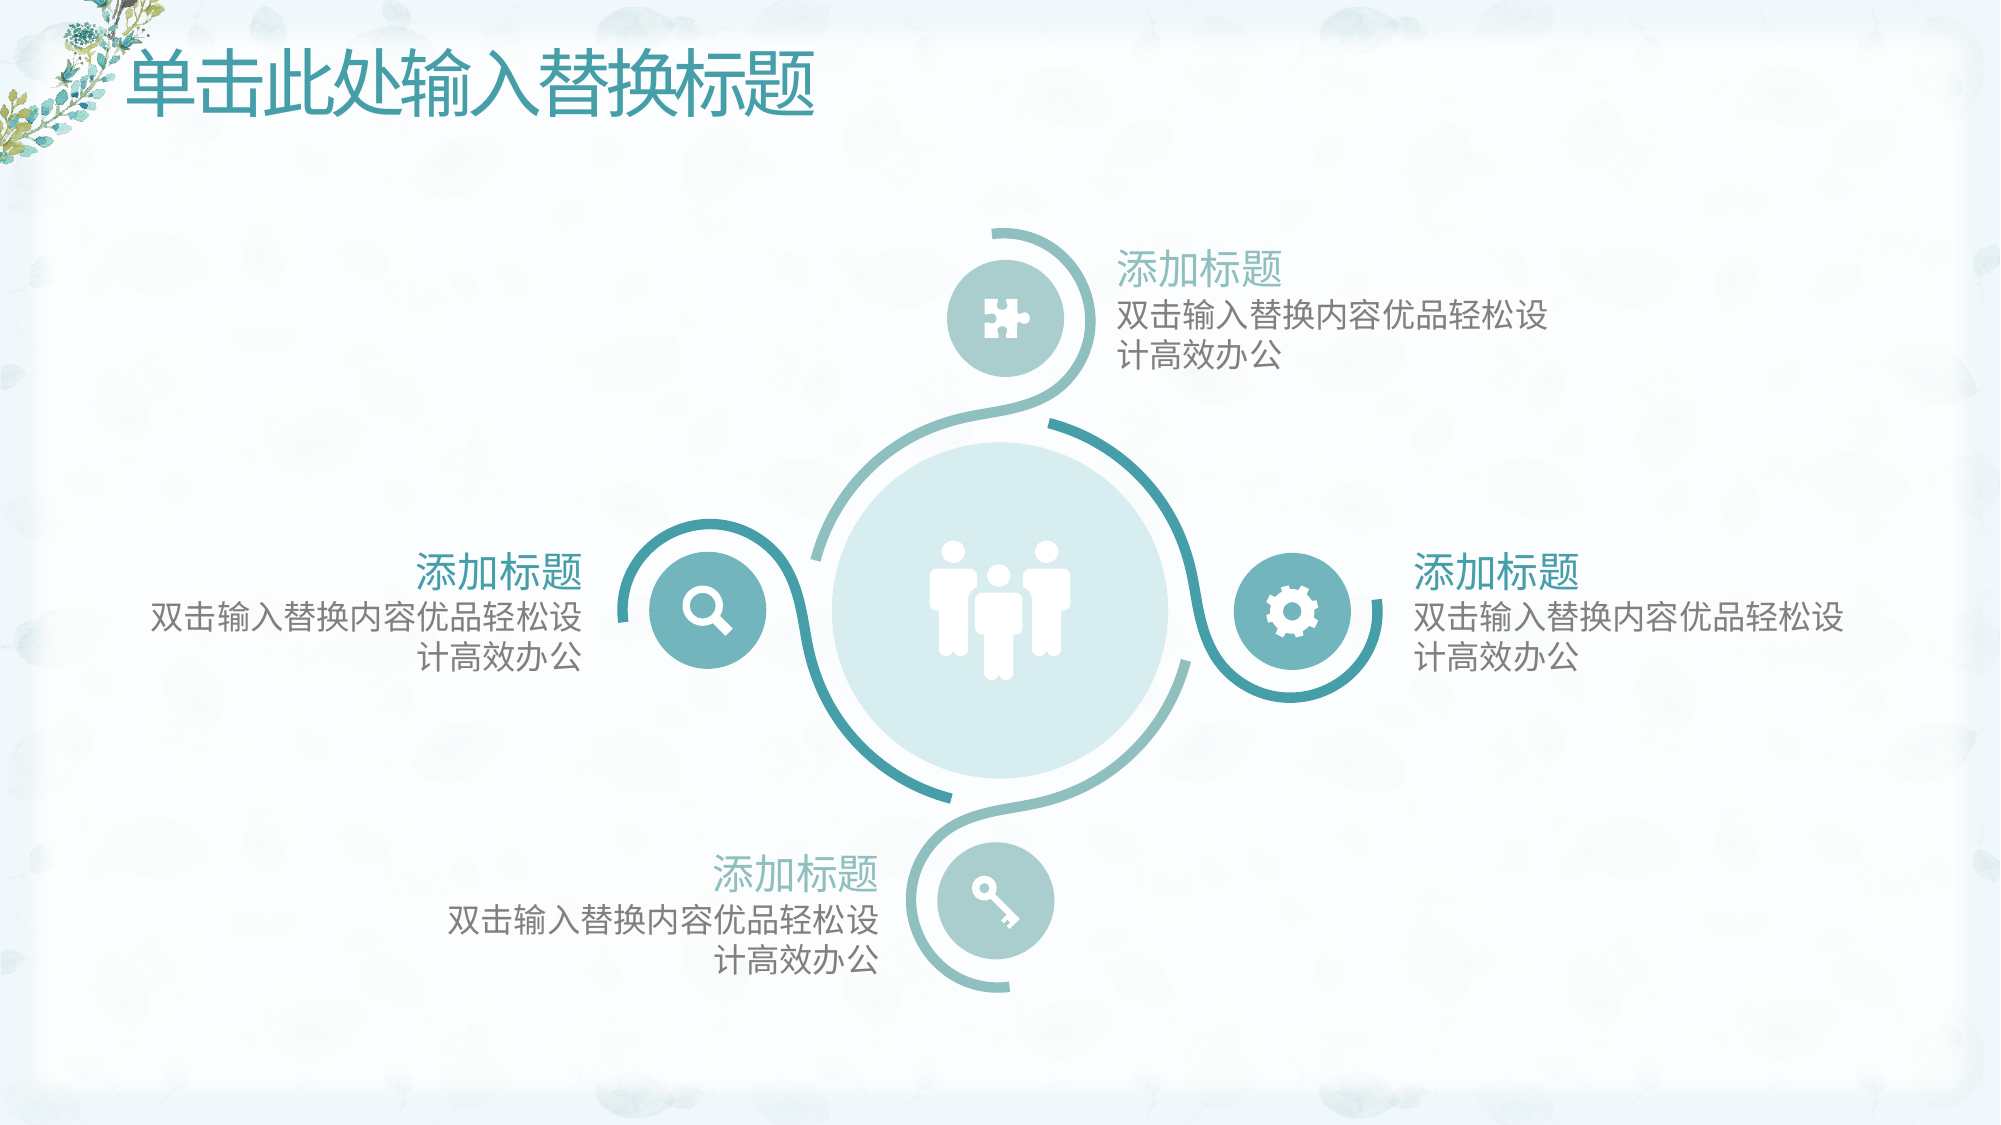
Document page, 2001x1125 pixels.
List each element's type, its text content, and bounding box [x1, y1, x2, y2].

title 单击此处输入替换标题 [109, 38, 1834, 136]
text_box 添加标题 [1398, 528, 1868, 589]
text_box [945, 258, 1066, 378]
text_box [681, 584, 735, 638]
text_box 添加标题 [1101, 225, 1571, 286]
text_box [1232, 551, 1352, 672]
text_box [987, 564, 1011, 587]
text_box [1264, 584, 1320, 639]
text_box 添加标题 [425, 830, 895, 891]
text_box [1022, 568, 1071, 657]
text_box [648, 550, 768, 670]
text_box [815, 233, 1091, 561]
text_box 双击输入替换内容优品轻松设计高效办公 [128, 589, 598, 684]
text_box [622, 524, 952, 799]
text_box 添加标题 [128, 528, 598, 589]
text_box [911, 660, 1186, 988]
picture [0, 0, 171, 191]
text_box [936, 841, 1056, 961]
text_box [1048, 423, 1378, 698]
text_box 双击输入替换内容优品轻松设计高效办公 [1101, 286, 1571, 382]
text_box [970, 874, 1022, 931]
text_box [831, 442, 1169, 779]
text_box 双击输入替换内容优品轻松设计高效办公 [425, 891, 895, 987]
text_box [929, 568, 978, 657]
text_box [941, 540, 966, 563]
text_box [983, 297, 1031, 340]
text_box 双击输入替换内容优品轻松设计高效办公 [1398, 589, 1868, 684]
text_box [975, 592, 1023, 681]
text_box [1034, 540, 1059, 563]
